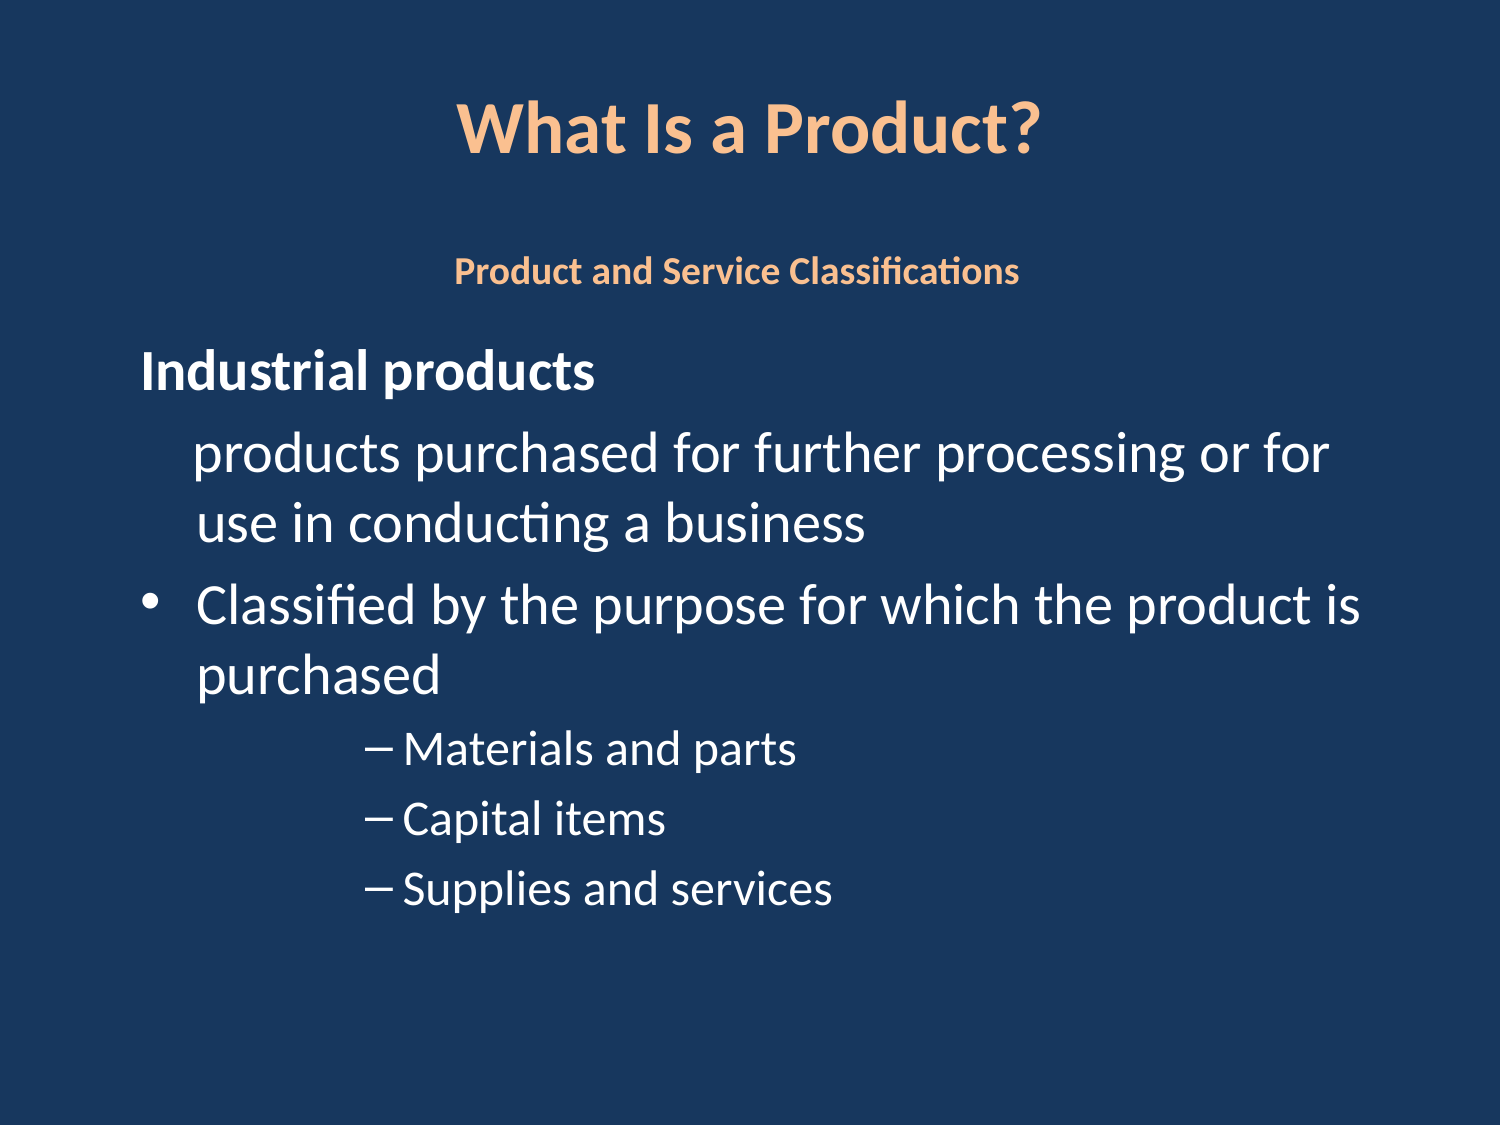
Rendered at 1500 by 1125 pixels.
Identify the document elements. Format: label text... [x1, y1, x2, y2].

title What Is a Product? [112, 37, 1388, 225]
list Product and Service Classifications [150, 237, 1325, 300]
list Industrial products products purchased for further processing or for use in conducting a business Classified by the purpose for which the product is purchased Materials and parts Capital items Supplies and services [125, 324, 1400, 1000]
